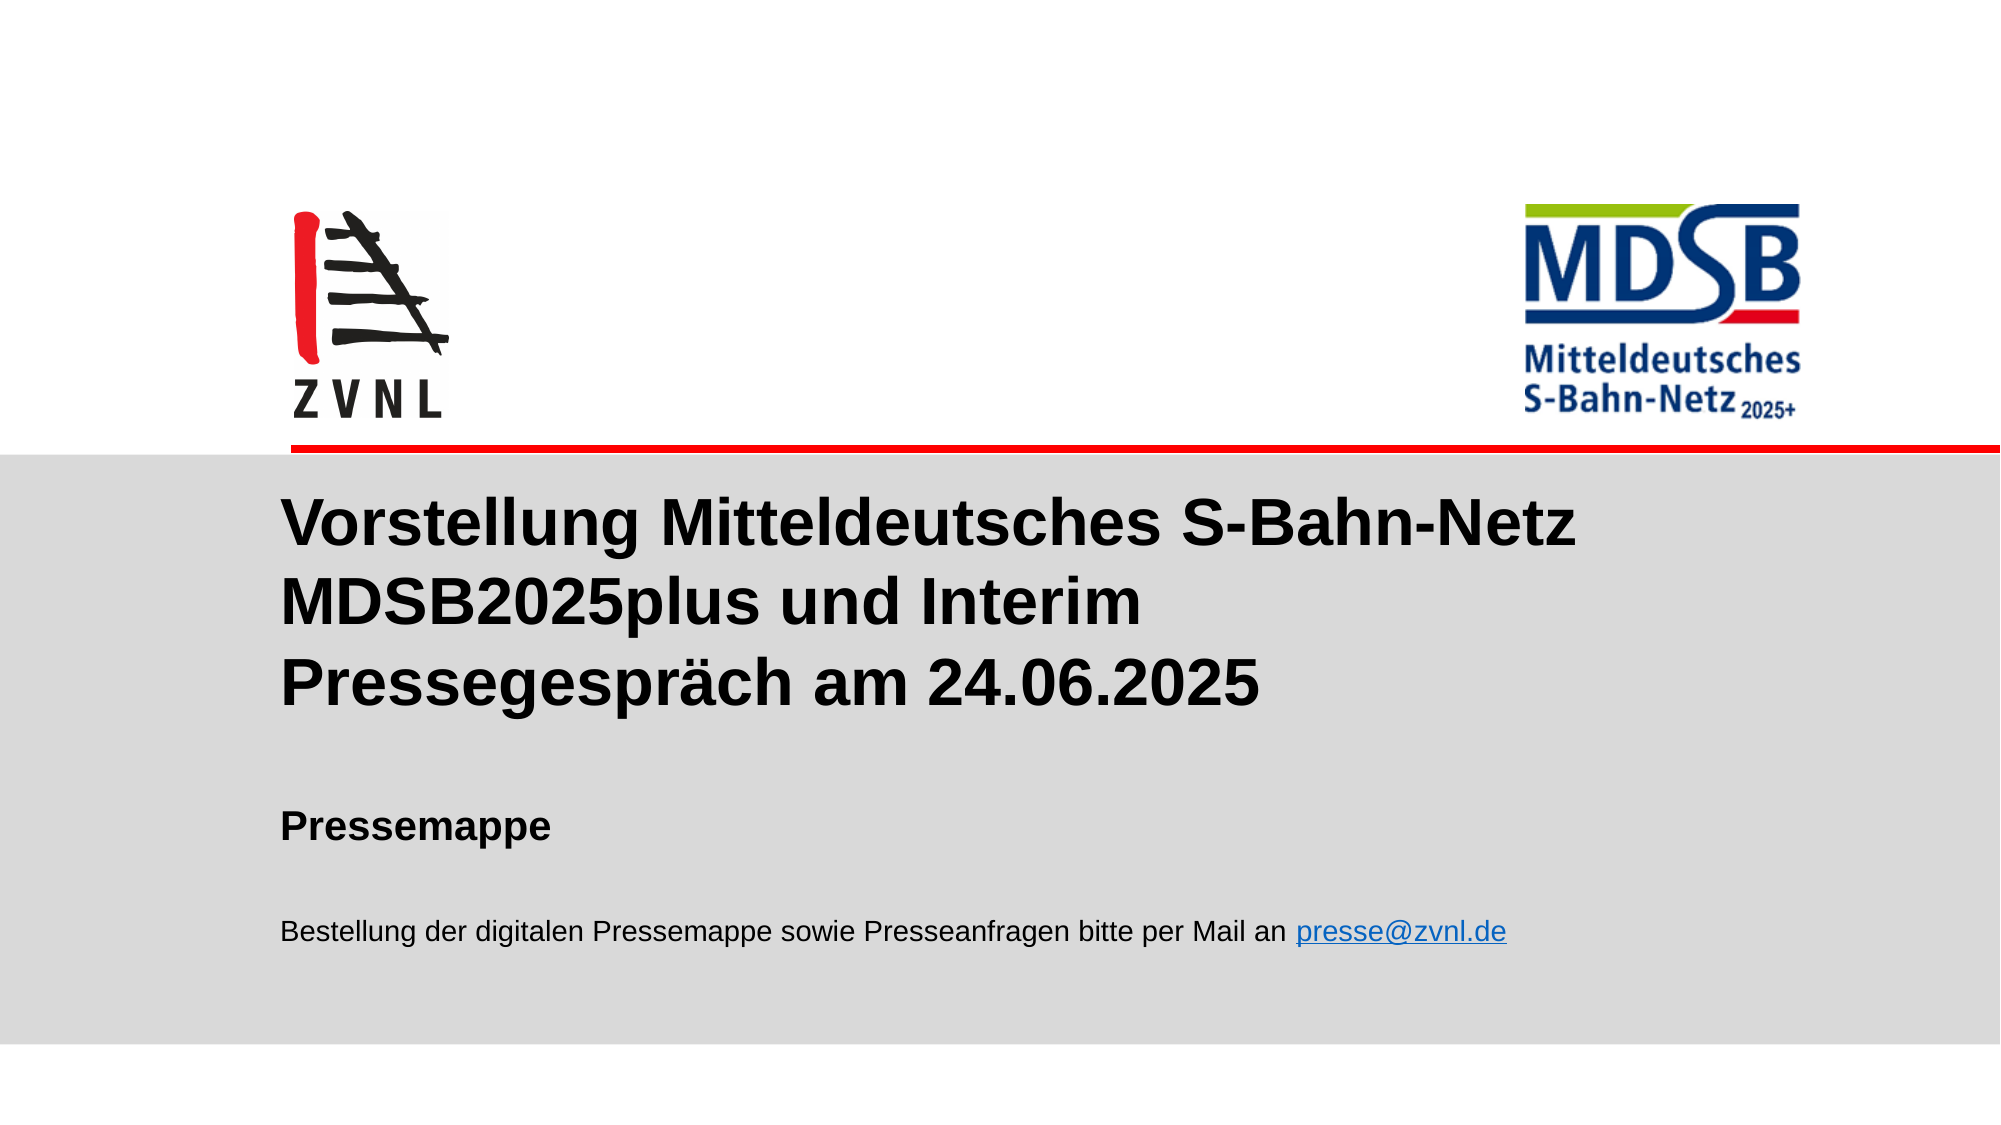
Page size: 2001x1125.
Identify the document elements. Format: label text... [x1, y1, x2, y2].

subtitle Bestellung der digitalen Pressemappe sowie Presseanfragen bitte per Mail an presse@zvnl.de [265, 904, 1801, 995]
title Vorstellung Mitteldeutsches S-Bahn-Netz MDSB2025plus und Interim Pressegespräch am 24.06.2025 Pressemappe [265, 658, 1852, 749]
picture [294, 211, 449, 418]
picture [1525, 204, 1801, 422]
